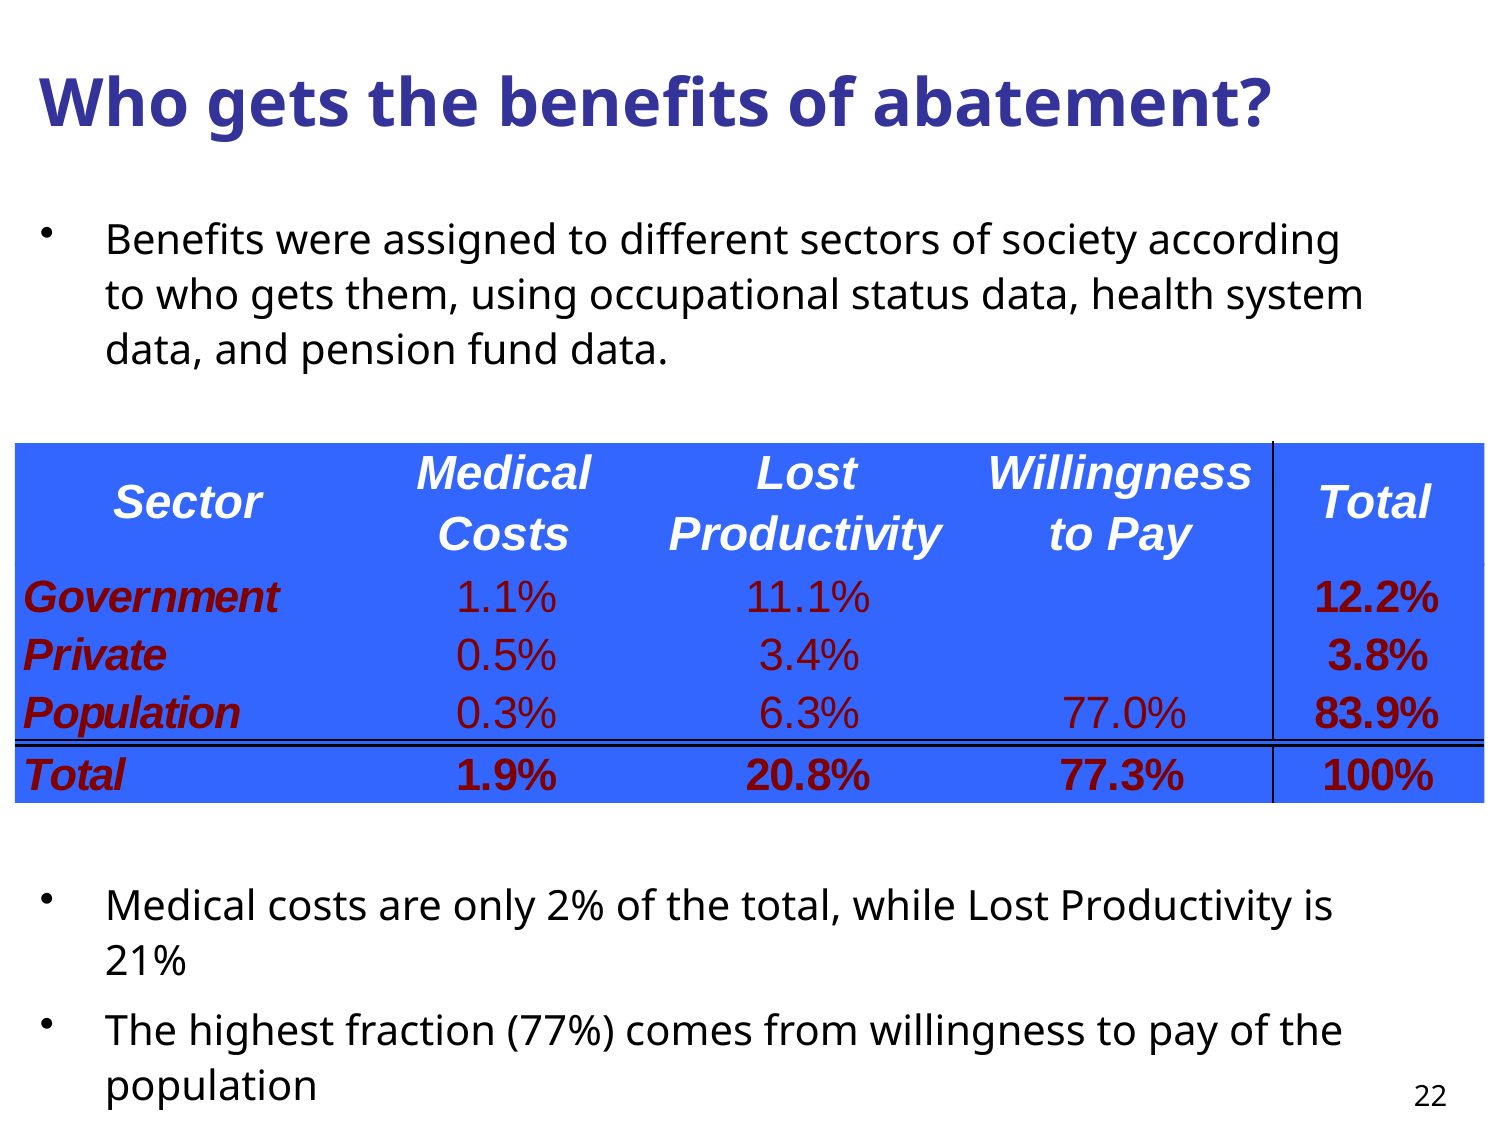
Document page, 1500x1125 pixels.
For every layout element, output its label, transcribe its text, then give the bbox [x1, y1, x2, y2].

list Benefits were assigned to different sectors of society according to who gets them, using occupational status data, health system data, and pension fund data. Medical costs are only 2% of the total, while Lost Productivity is 21% The highest fraction (77%) comes from willingness to pay of the population [24, 815, 1401, 1101]
text_box [74, 875, 1500, 925]
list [11, 440, 1488, 806]
title Who gets the benefits of abatement? [24, 24, 1463, 176]
list Benefits were assigned to different sectors of society according to who gets them, using occupational status data, health system data, and pension fund data. Medical costs are only 2% of the total, while Lost Productivity is 21% The highest fraction (77%) comes from willingness to pay of the population [24, 199, 1401, 439]
slide_number 22 [1149, 1049, 1463, 1125]
